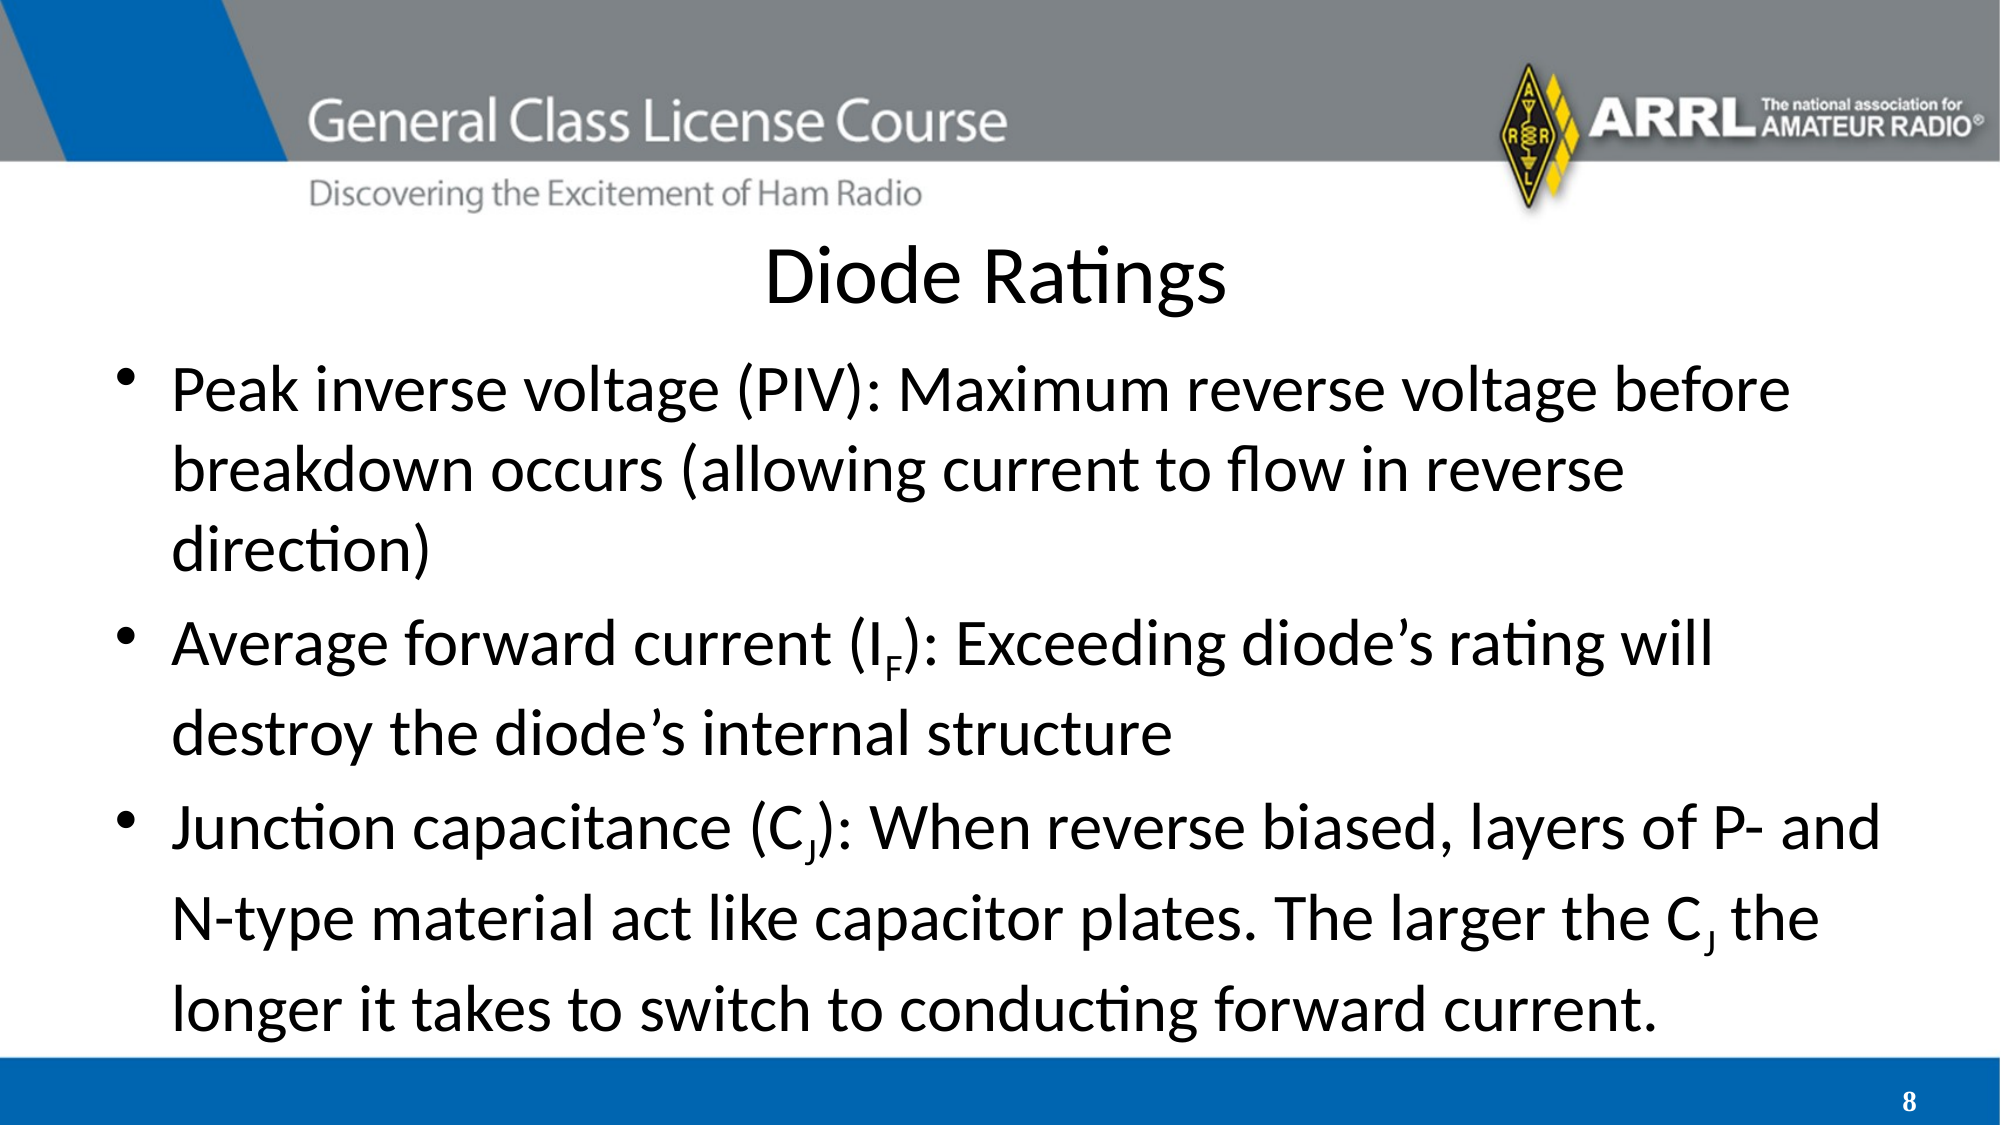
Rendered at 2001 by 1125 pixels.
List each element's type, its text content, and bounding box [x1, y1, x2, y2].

list Peak inverse voltage (PIV): Maximum reverse voltage before breakdown occurs (allowing current to flow in reverse direction) Average forward current (IF): Exceeding diode’s rating will destroy the diode’s internal structure Junction capacitance (CJ): When reverse biased, layers of P- and N-type material act like capacitor plates. The larger the CJ the longer it takes to switch to conducting forward current. [99, 337, 1900, 1025]
picture [0, 0, 2001, 1125]
title Diode Ratings [96, 212, 1897, 356]
